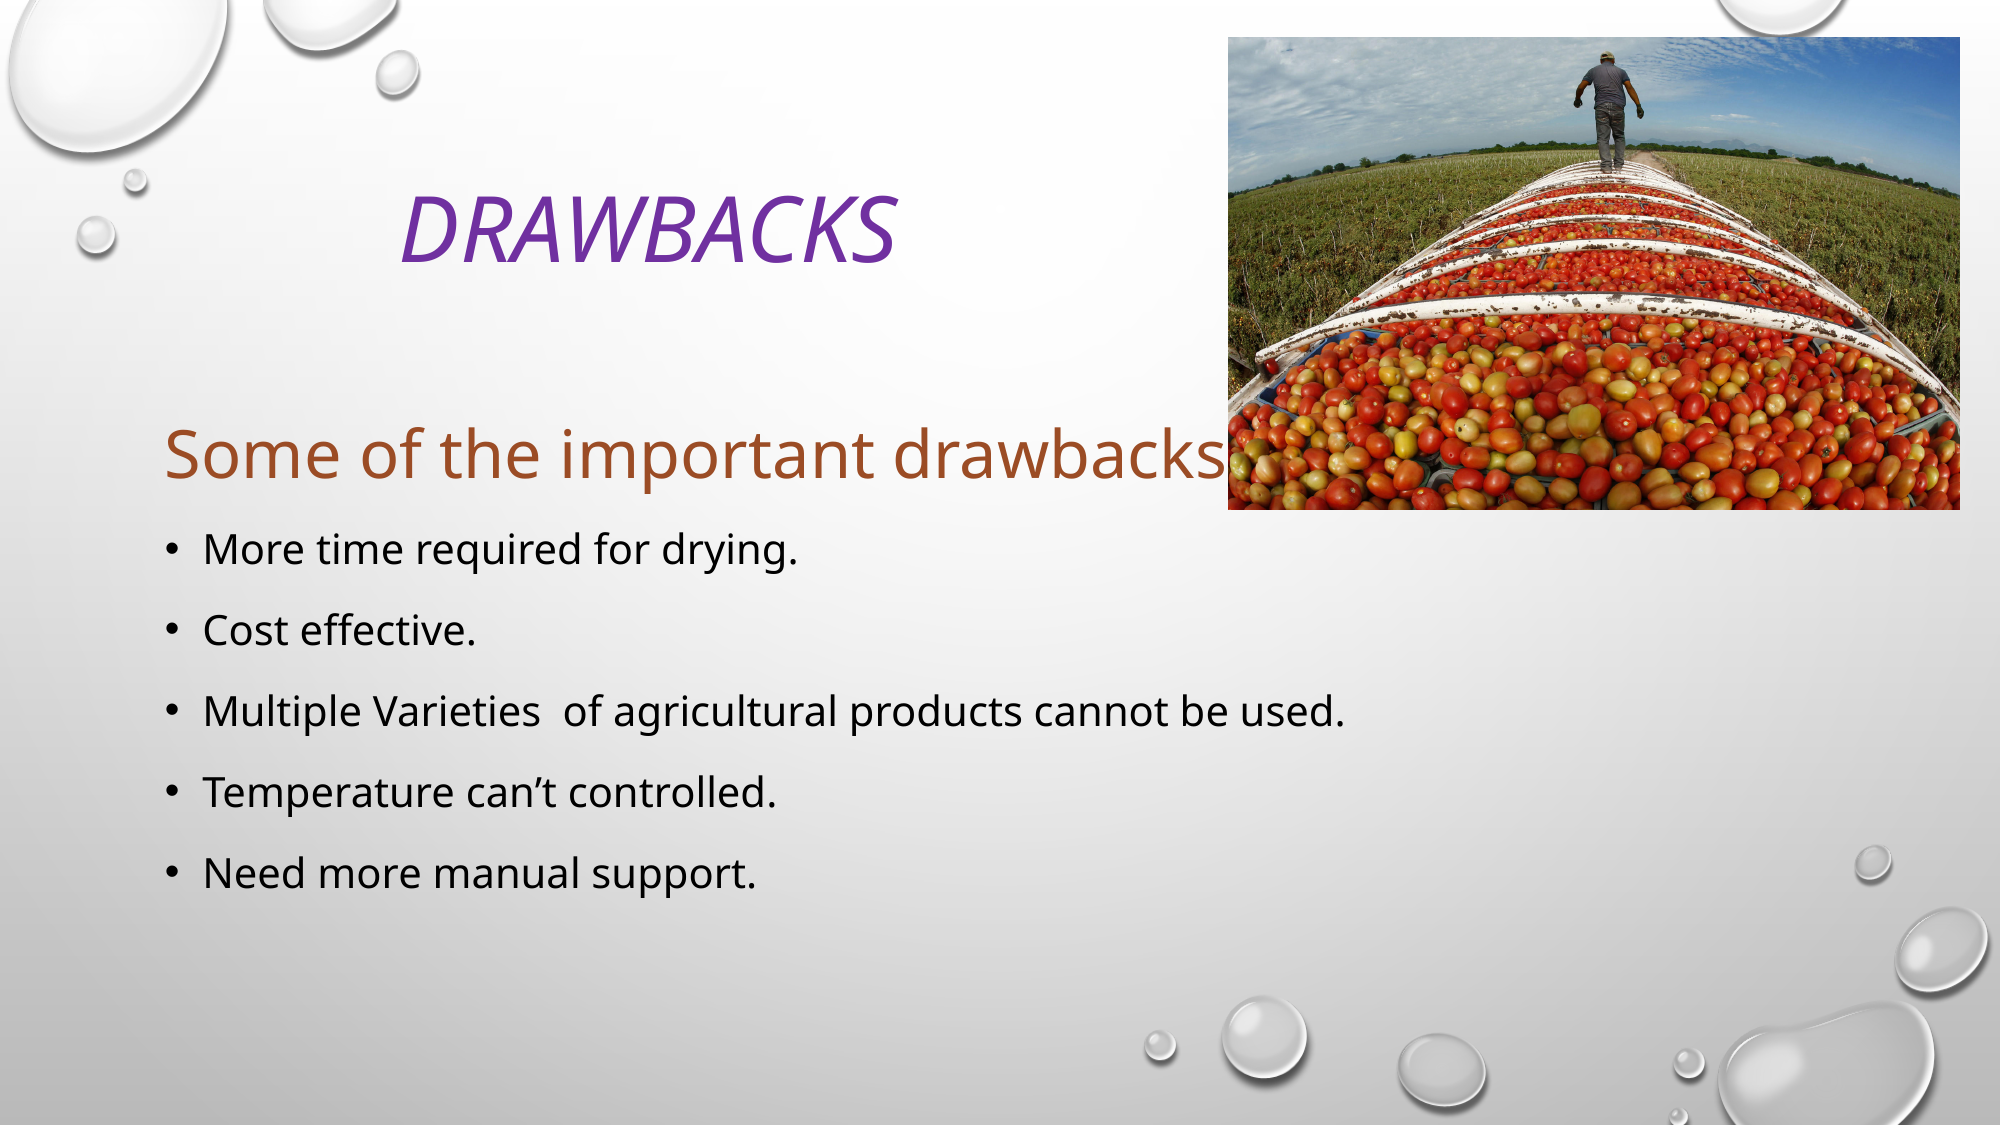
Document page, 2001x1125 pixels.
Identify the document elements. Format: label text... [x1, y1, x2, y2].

title drawbacks [149, 101, 1222, 364]
picture [0, 0, 2000, 1125]
list Some of the important drawbacks are: More time required for drying. Cost effective. Multiple Varieties of agricultural products cannot be used. Temperature can’t controlled. Need more manual support. [149, 388, 1850, 950]
